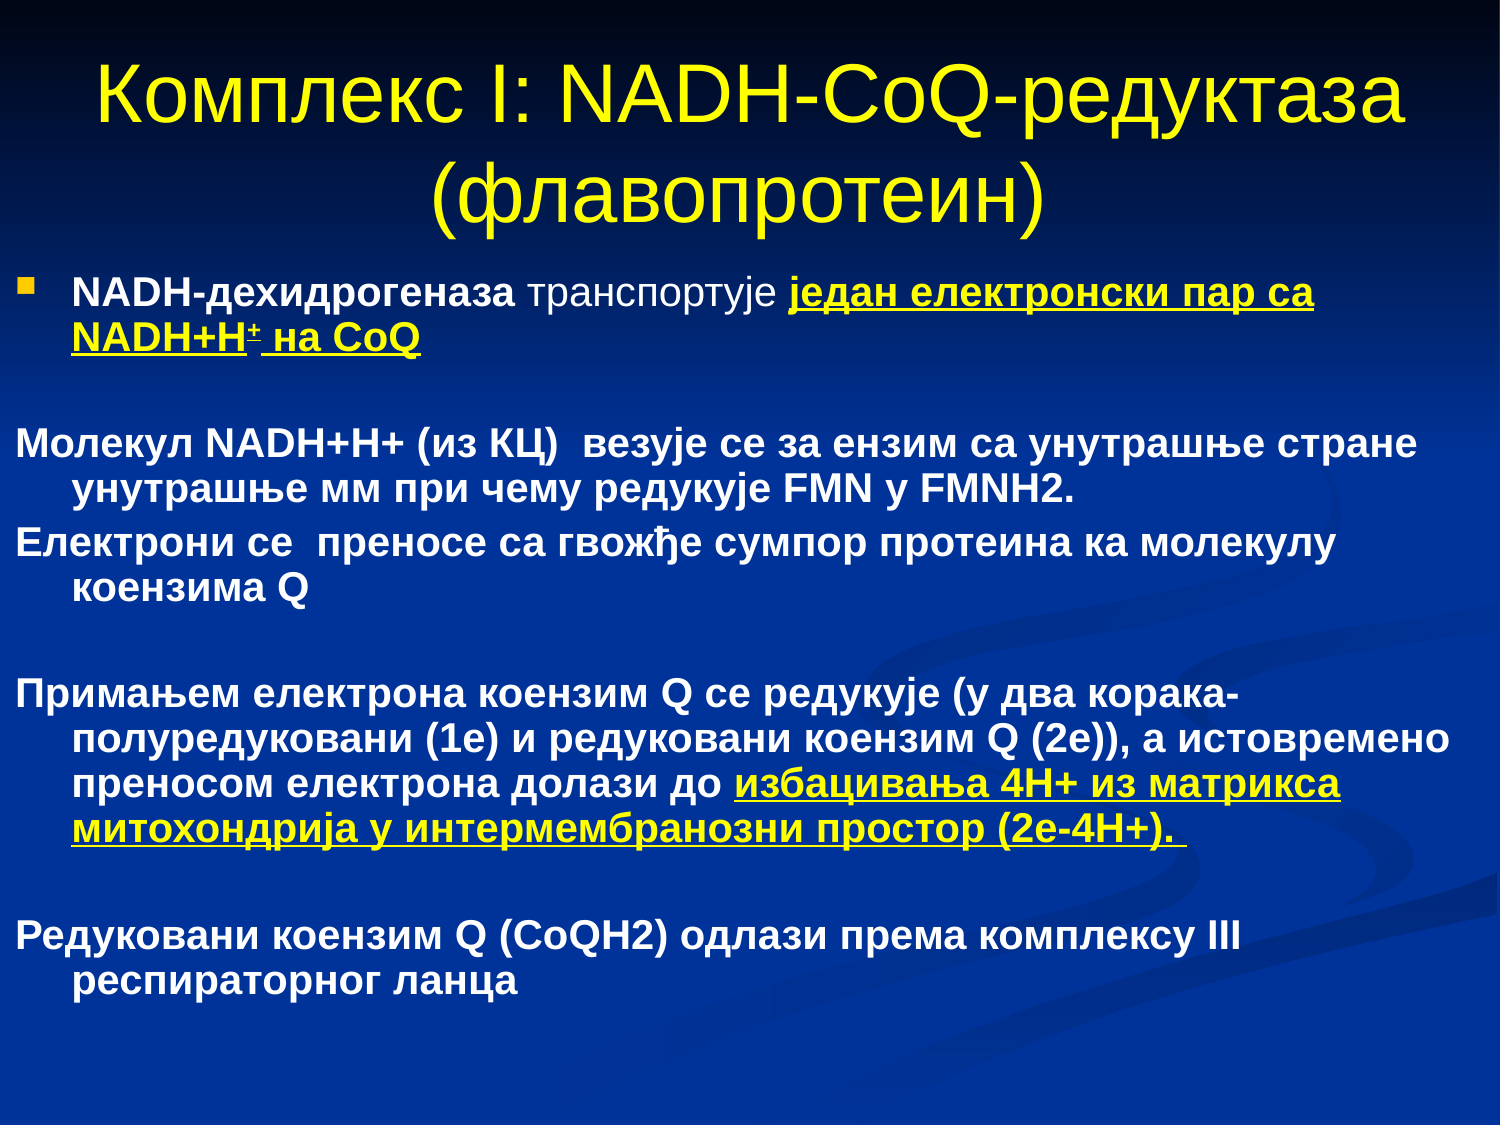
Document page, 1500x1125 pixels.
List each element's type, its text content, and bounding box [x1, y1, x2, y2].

title Комплекс I: NADH-CoQ-редуктаза (флавопротеин) [74, 44, 1426, 233]
list NADH-дехидрогеназа транспортује један електронски пар са NADH+Н+ на CоQ Молекул NADH+H+ (из КЦ) везује се за ензим са унутрашње стране унутрашње мм при чему редукује FMN у FMNH2. Електрони се преносе са гвожђе сумпор протеина ка молекулу коензима Q Примањем електрона коензим Q се редукује (у два корака-полуредуковани (1е) и редуковани коензим Q (2е)), а истовремено преносом електрона долази до избацивања 4Н+ из матрикса митохондрија у интермембранозни простор (2е-4Н+). Редуковани коензим Q (CоQH2) одлази према комплексу III респираторног ланца [0, 262, 1500, 1101]
